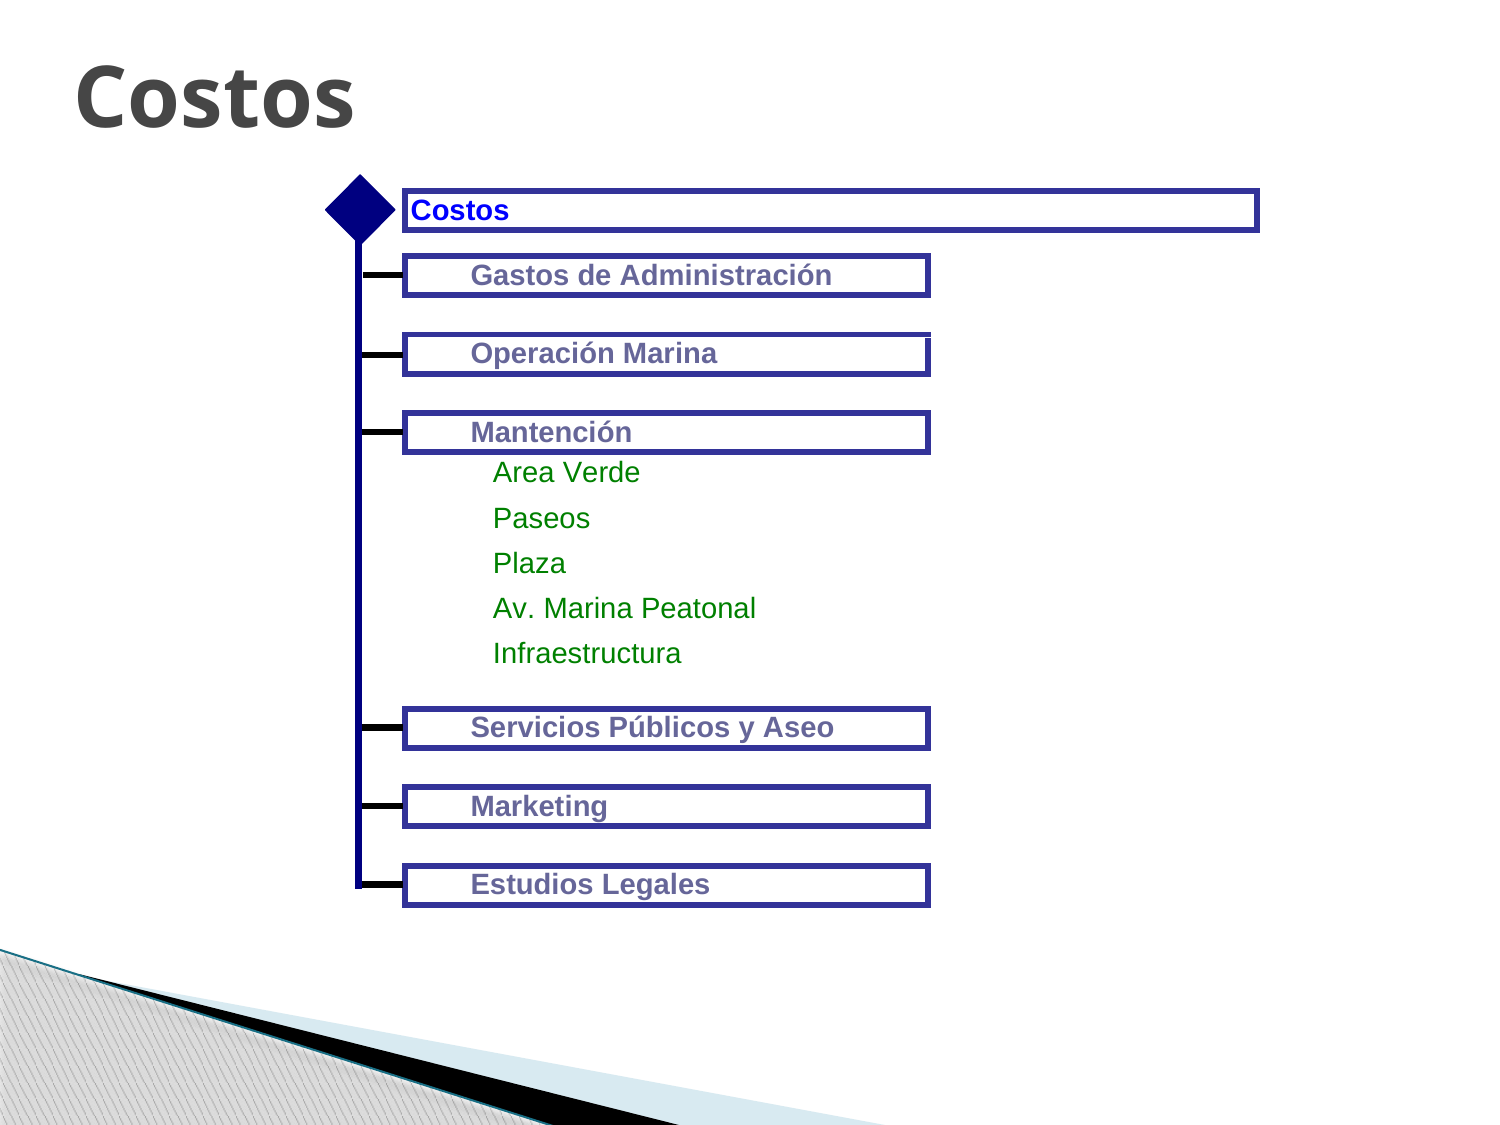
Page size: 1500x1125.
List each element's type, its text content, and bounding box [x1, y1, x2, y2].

picture [198, 152, 1390, 944]
text_box Costos [58, 0, 1409, 188]
